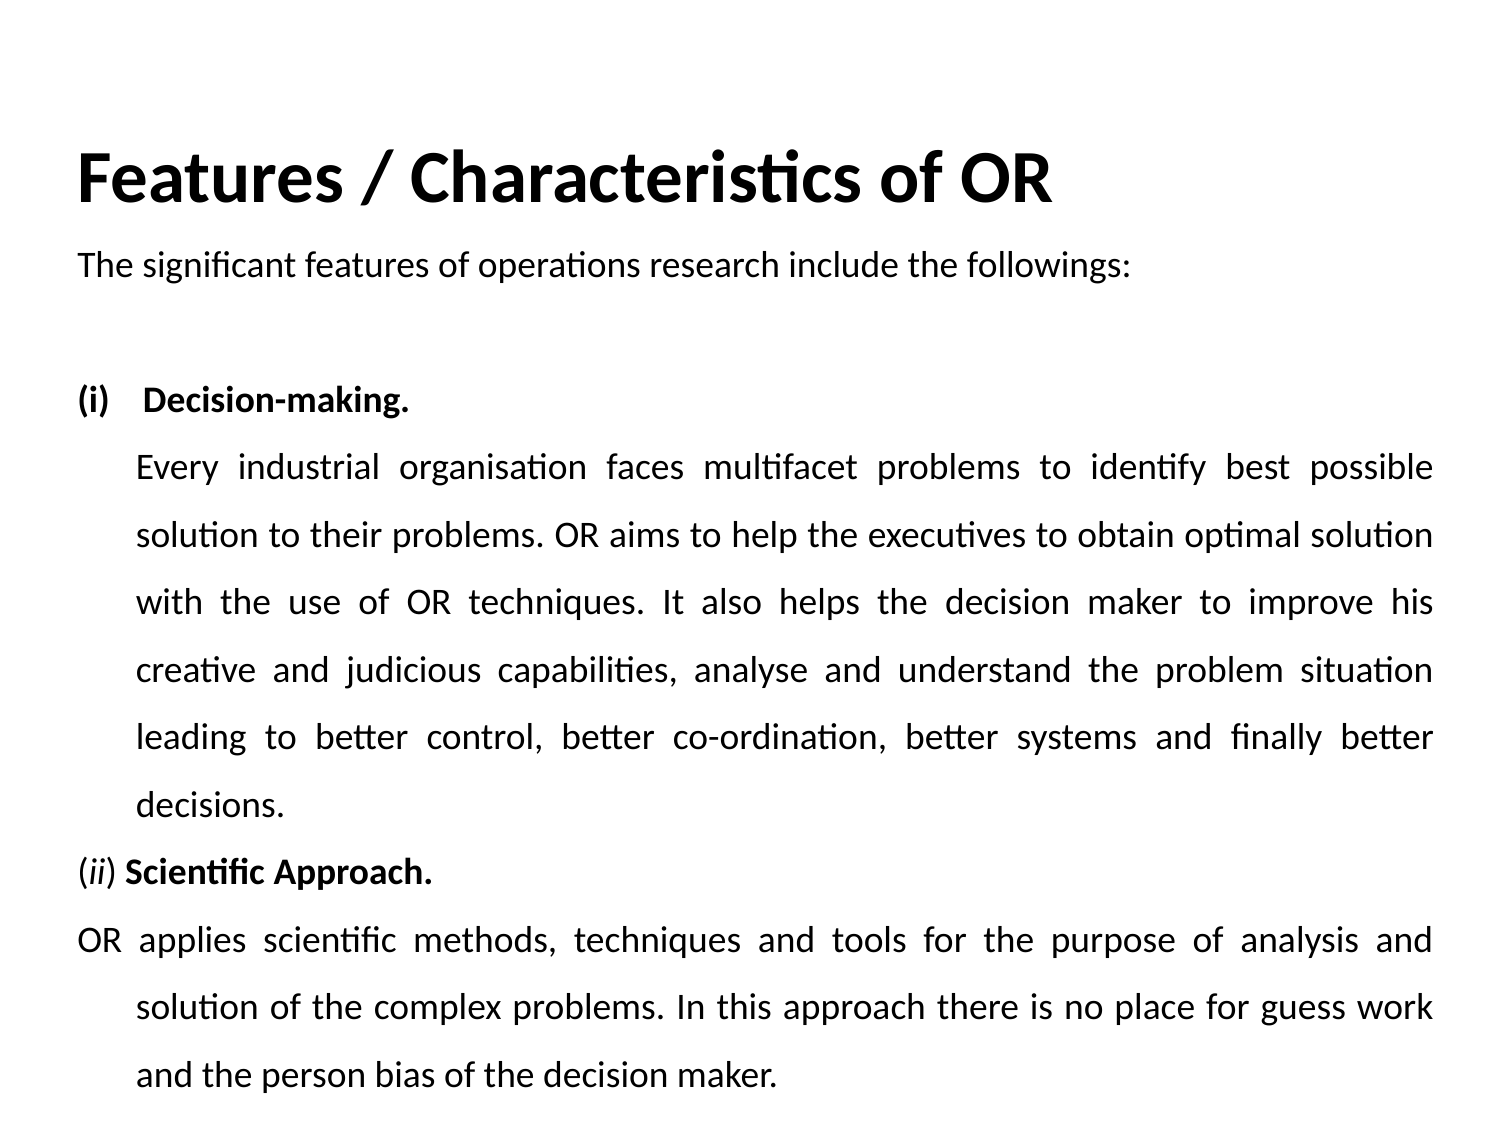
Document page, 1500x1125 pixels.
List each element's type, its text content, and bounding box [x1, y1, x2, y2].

text_box Features / Characteristics of OR The significant features of operations research include the followings: Decision-making. Every industrial organisation faces multifacet problems to identify best possible solution to their problems. OR aims to help the executives to obtain optimal solution with the use of OR techniques. It also helps the decision maker to improve his creative and judicious capabilities, analyse and understand the problem situation leading to better control, better co-ordination, better systems and finally better decisions. (ii) Scientific Approach. OR applies scientific methods, techniques and tools for the purpose of analysis and solution of the complex problems. In this approach there is no place for guess work and the person bias of the decision maker. [62, 74, 1450, 1125]
